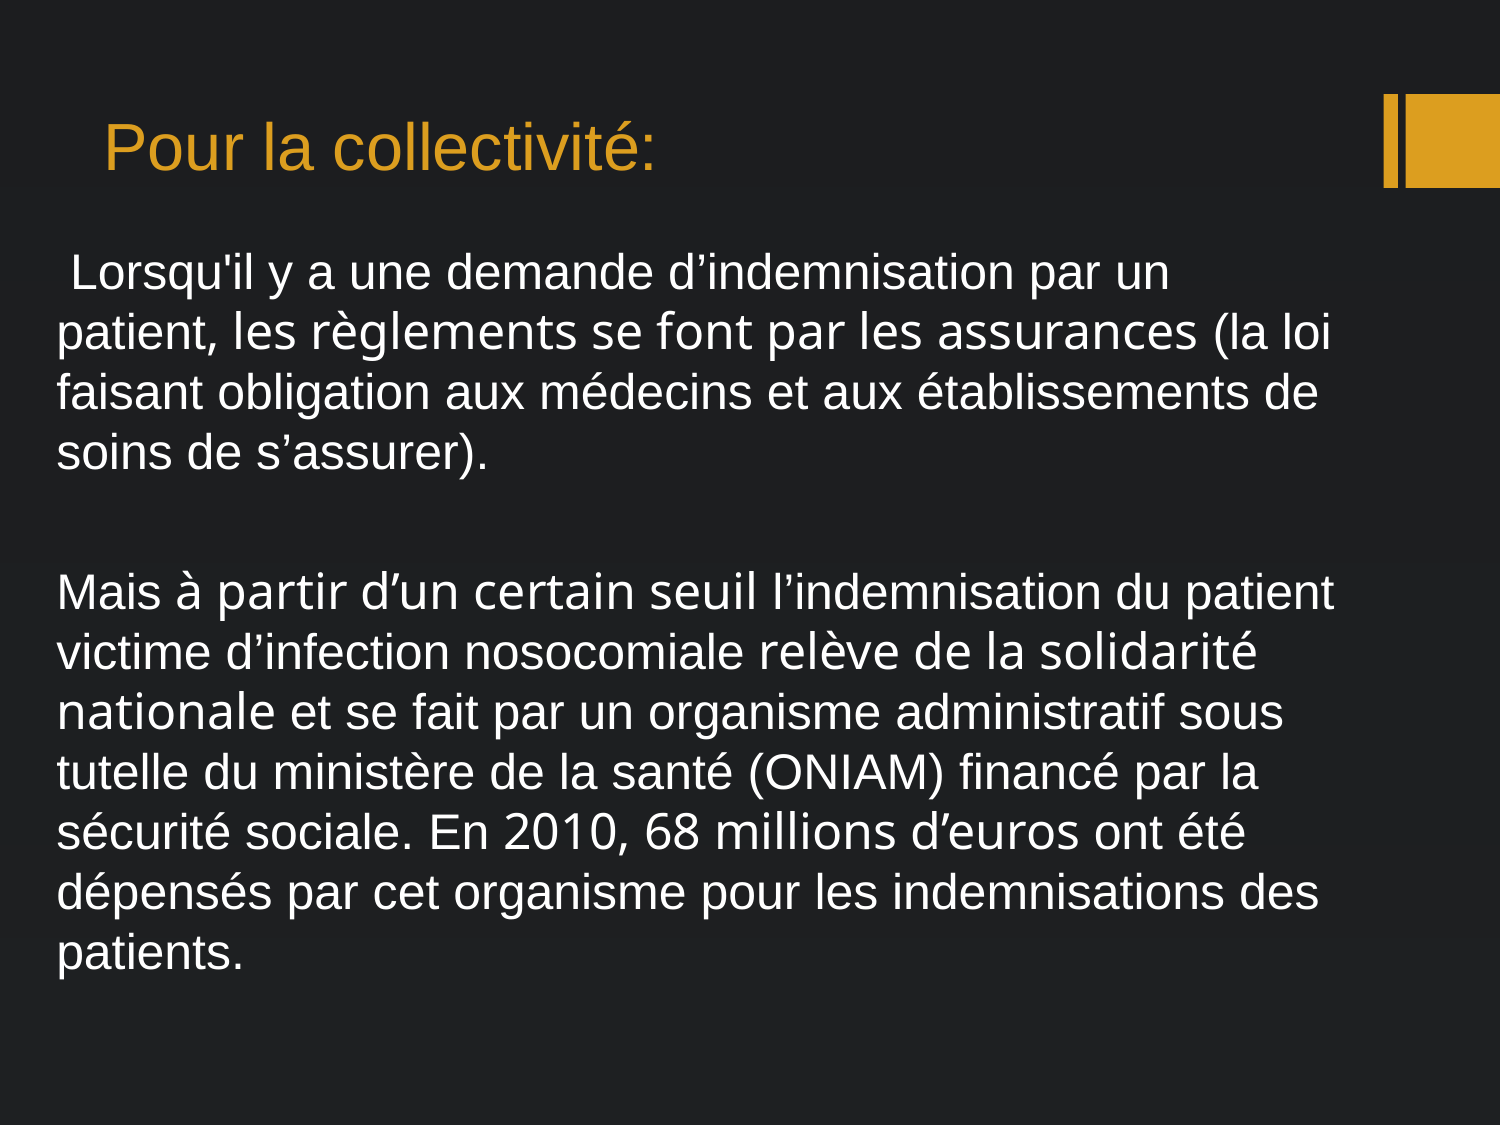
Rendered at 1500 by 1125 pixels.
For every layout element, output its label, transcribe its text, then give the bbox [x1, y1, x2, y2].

list Lorsqu'il y a une demande d’indemnisation par un patient, les règlements se font par les assurances (la loi faisant obligation aux médecins et aux établissements de soins de s’assurer). Mais à partir d’un certain seuil l’indemnisation du patient victime d’infection nosocomiale relève de la solidarité nationale et se fait par un organisme administratif sous tutelle du ministère de la santé (ONIAM) financé par la sécurité sociale. En 2010, 68 millions d’euros ont été dépensés par cet organisme pour les indemnisations des patients. [41, 231, 1350, 1071]
title Pour la collectivité: [88, 1, 1289, 192]
